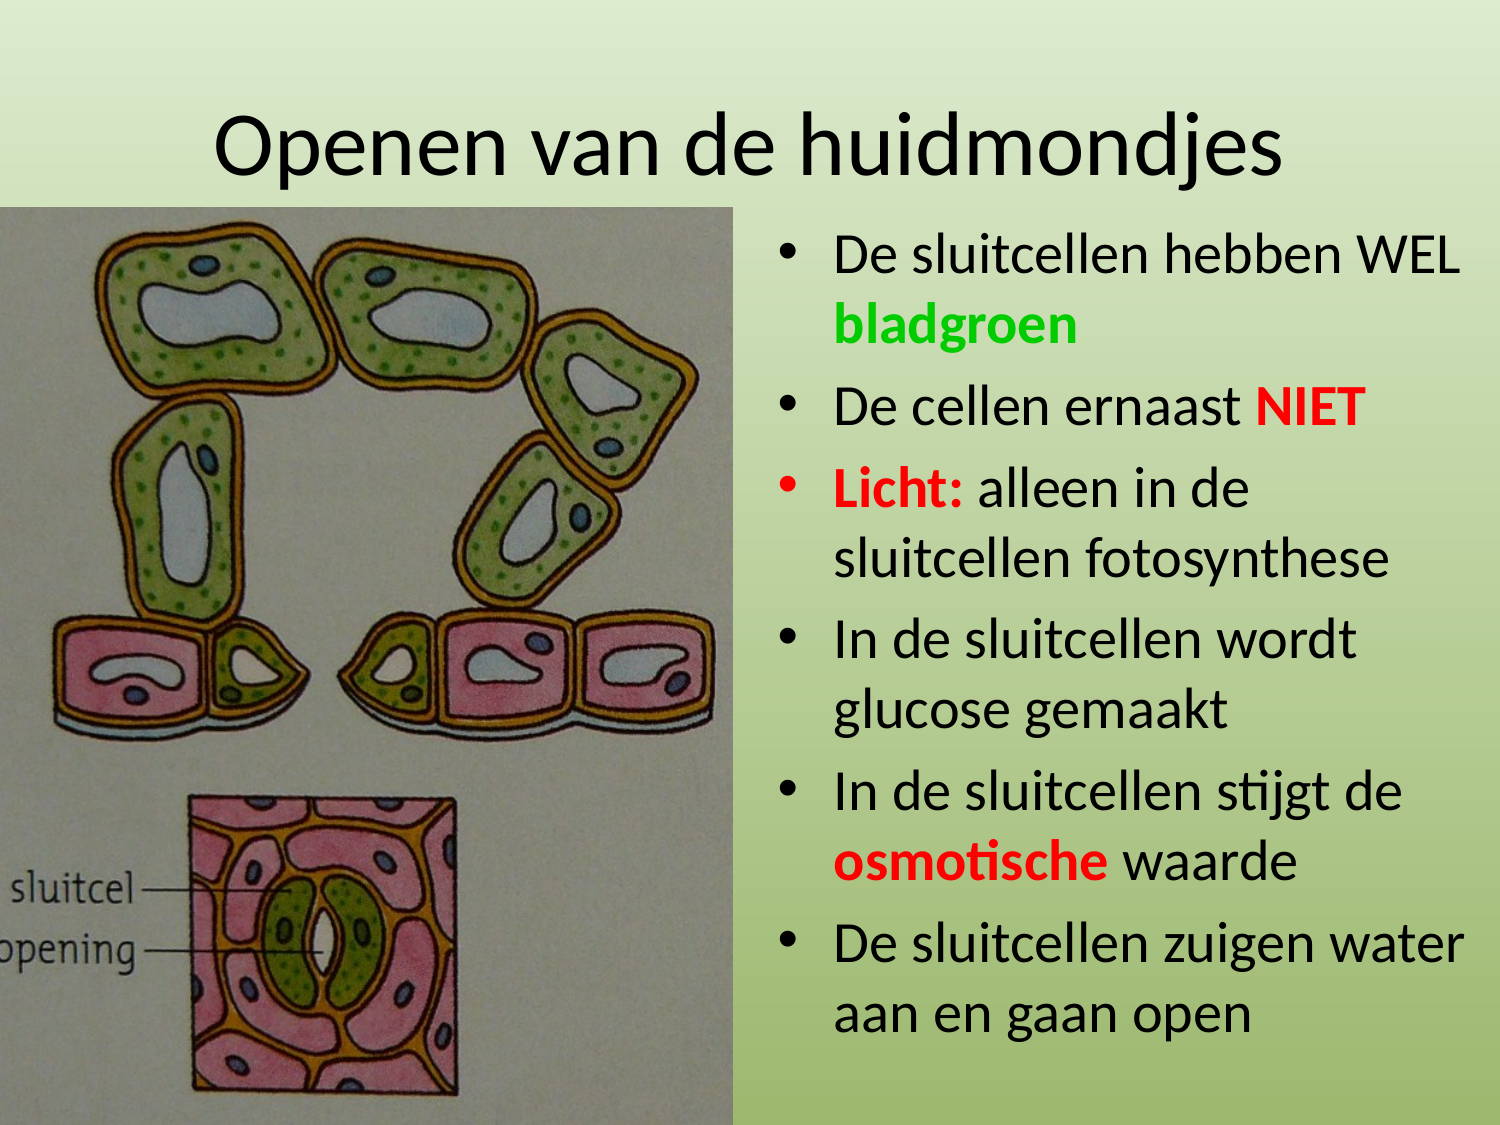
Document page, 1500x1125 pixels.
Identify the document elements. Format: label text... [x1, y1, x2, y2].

title Openen van de huidmondjes [75, 45, 1425, 233]
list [0, 207, 733, 1125]
list De sluitcellen hebben WEL bladgroen De cellen ernaast NIET Licht: alleen in de sluitcellen fotosynthese In de sluitcellen wordt glucose gemaakt In de sluitcellen stijgt de osmotische waarde De sluitcellen zuigen water aan en gaan open [762, 208, 1500, 1094]
